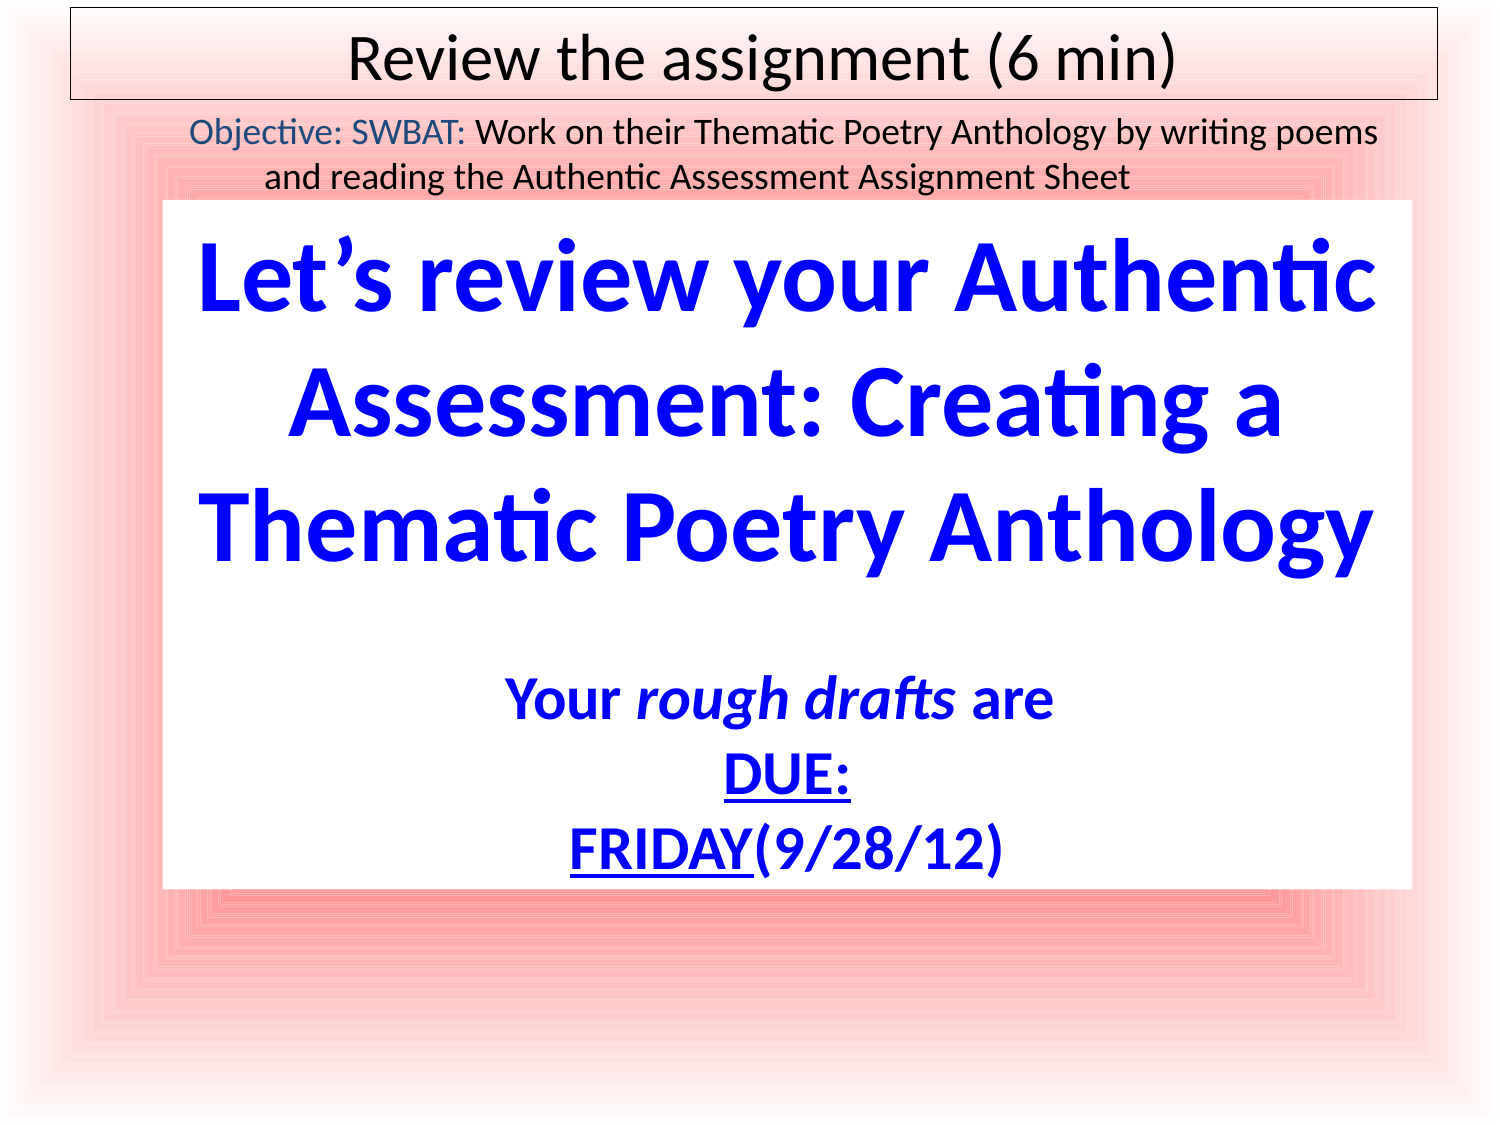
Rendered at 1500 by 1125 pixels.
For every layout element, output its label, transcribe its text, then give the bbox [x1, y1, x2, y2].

text_box Objective: SWBAT: Work on their Thematic Poetry Anthology by writing poems and reading the Authentic Assessment Assignment Sheet [70, 99, 1413, 205]
title Review the assignment (6 min) [70, 7, 1438, 100]
text_box Let’s review your Authentic Assessment: Creating a Thematic Poetry Anthology Your rough drafts are DUE: FRIDAY(9/28/12) [162, 199, 1413, 890]
